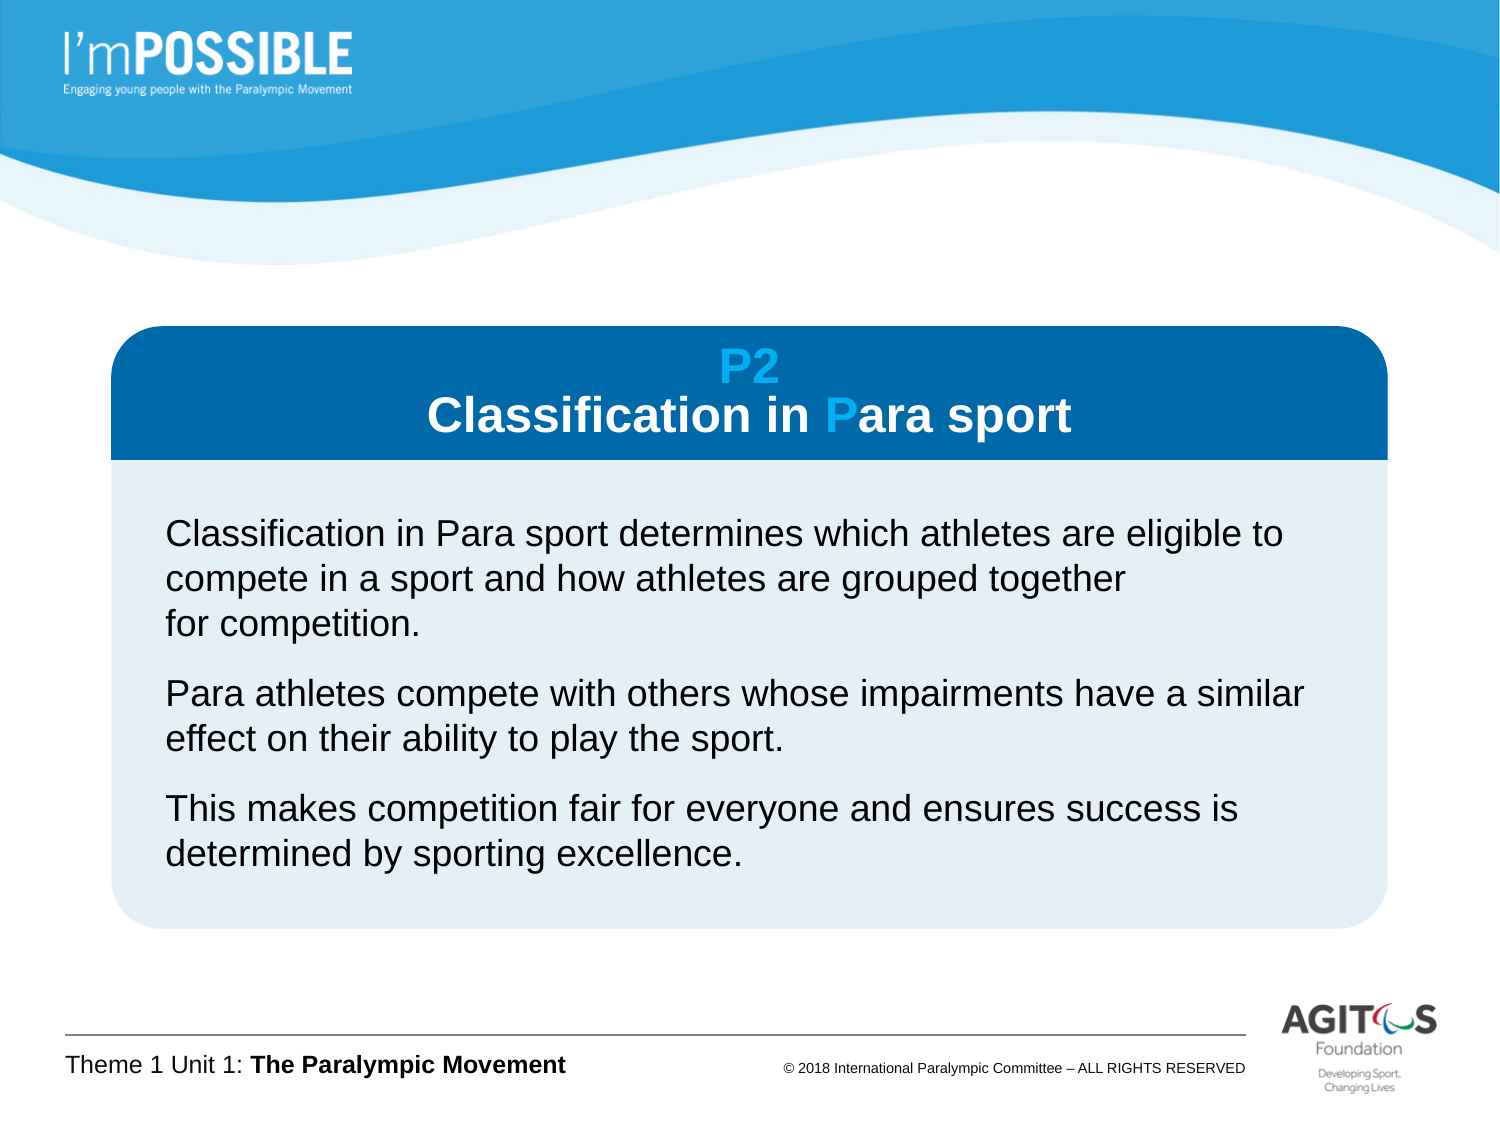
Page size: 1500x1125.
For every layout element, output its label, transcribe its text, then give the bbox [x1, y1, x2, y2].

text_box Classification in Para sport determines which athletes are eligible to compete in a sport and how athletes are grouped together for competition. Para athletes compete with others whose impairments have a similar effect on their ability to play the sport. This makes competition fair for everyone and ensures success is determined by sporting excellence. [165, 501, 1329, 882]
picture [1281, 1003, 1437, 1094]
text_box P2 Classification in Para sport [111, 350, 1388, 437]
text_box [109, 362, 1390, 463]
text_box [116, 324, 1383, 350]
picture [0, 0, 1500, 273]
text_box [109, 462, 1390, 931]
